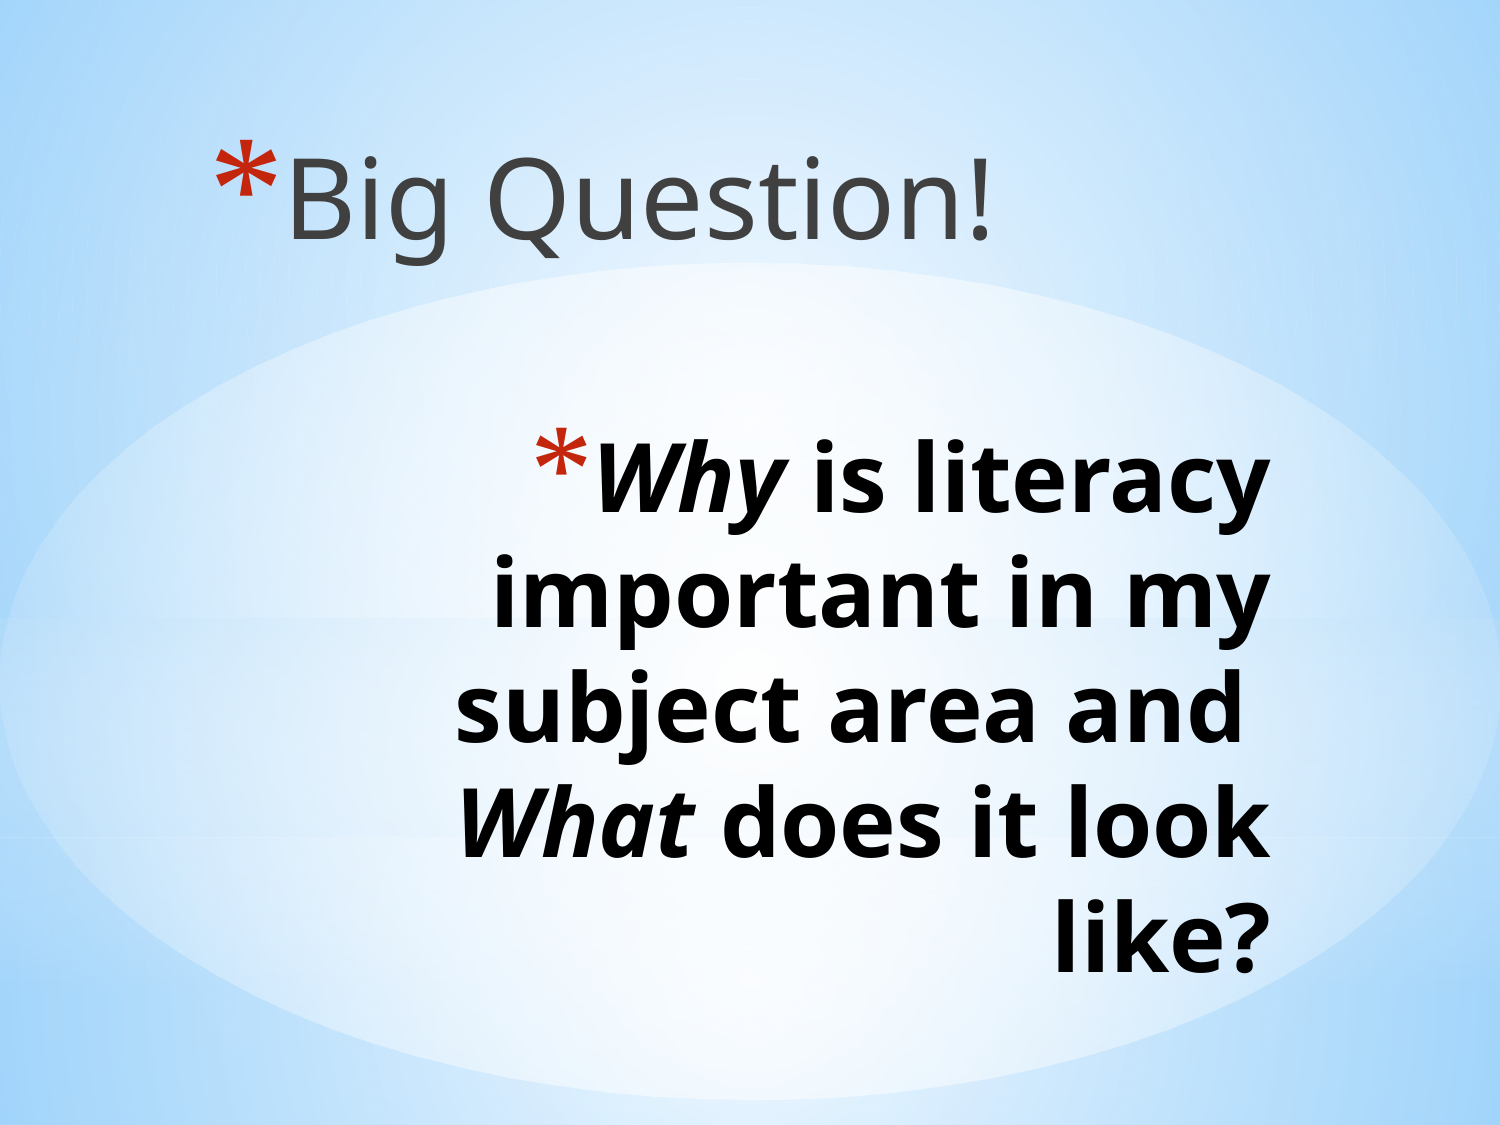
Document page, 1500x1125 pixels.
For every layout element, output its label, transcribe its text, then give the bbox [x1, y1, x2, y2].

title Why is literacy important in my subject area and What does it look like? [218, 408, 1287, 846]
list Big Question! [187, 120, 1238, 690]
